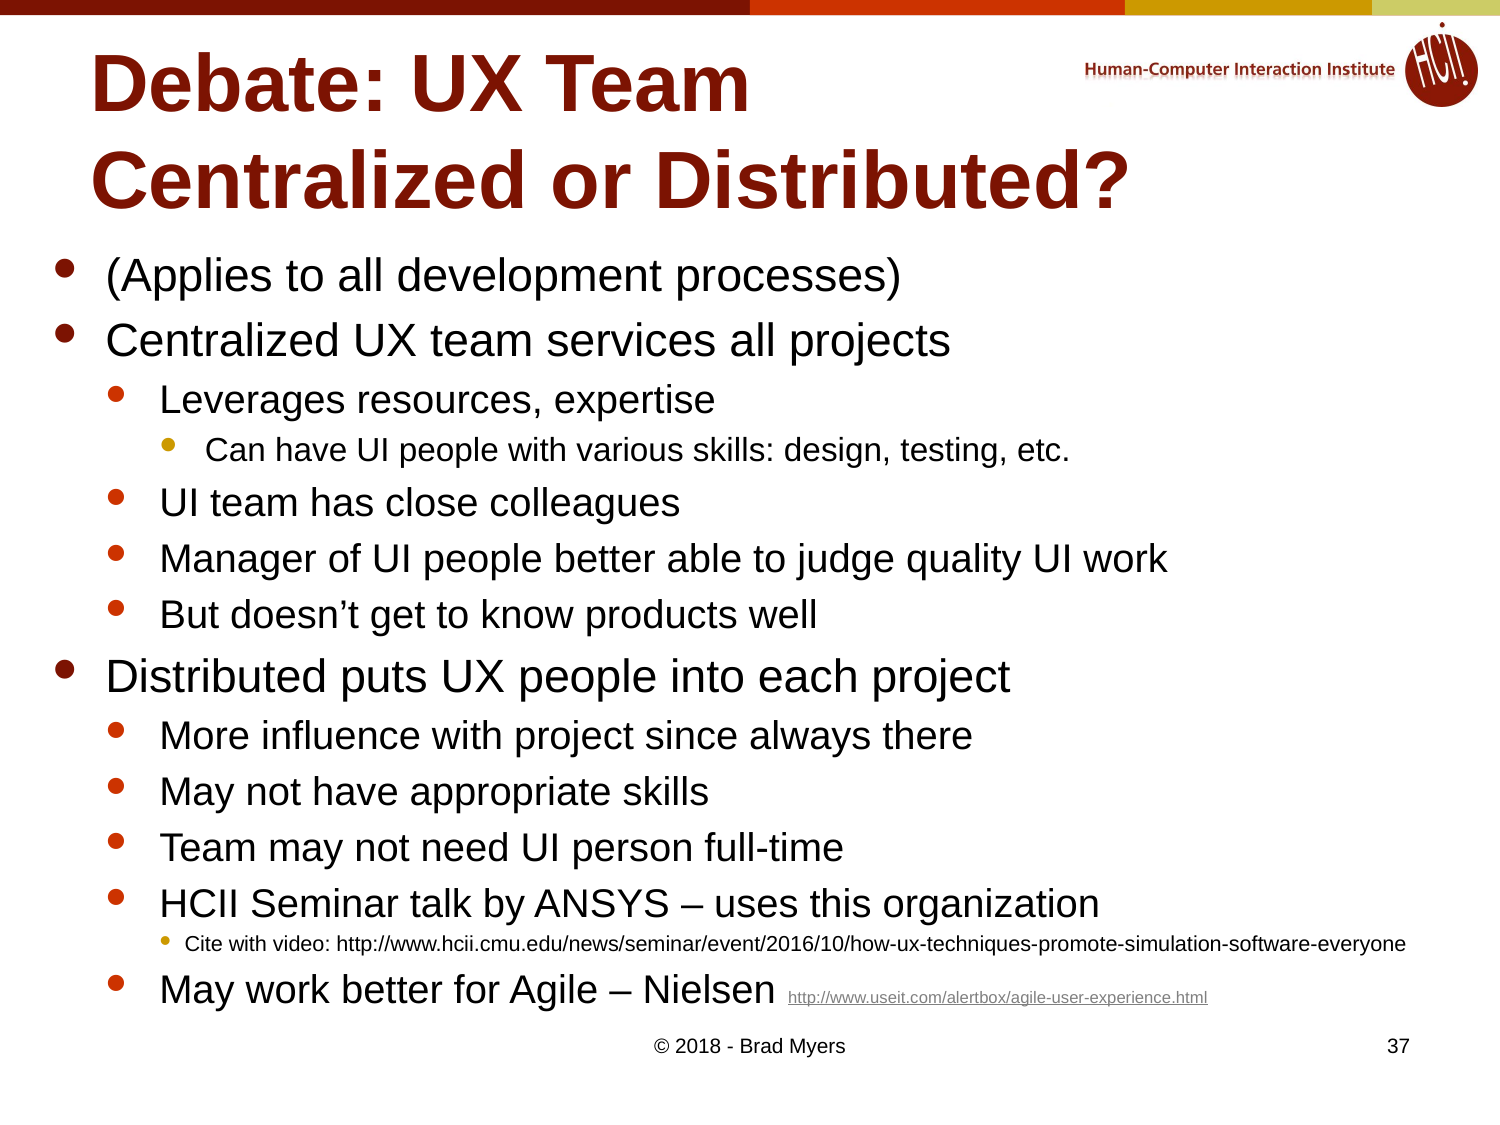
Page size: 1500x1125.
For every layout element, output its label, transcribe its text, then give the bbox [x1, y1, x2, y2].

picture [1313, 22, 1478, 107]
slide_number 37 [1074, 1024, 1426, 1101]
footer © 2018 - Brad Myers [512, 1024, 988, 1101]
list (Applies to all development processes) Centralized UX team services all projects Leverages resources, expertise Can have UI people with various skills: design, testing, etc. UI team has close colleagues Manager of UI people better able to judge quality UI work But doesn’t get to know products well Distributed puts UX people into each project More influence with project since always there May not have appropriate skills Team may not need UI person full-time HCII Seminar talk by ANSYS – uses this organization Cite with video: http://www.hcii.cmu.edu/news/seminar/event/2016/10/how-ux-techniques-promote-simulation-software-everyone May work better for Agile – Nielsen http://www.useit.com/alertbox/agile-user-experience.html [37, 237, 1500, 1026]
title Debate: UX Team Centralized or Distributed? [74, 19, 1313, 233]
